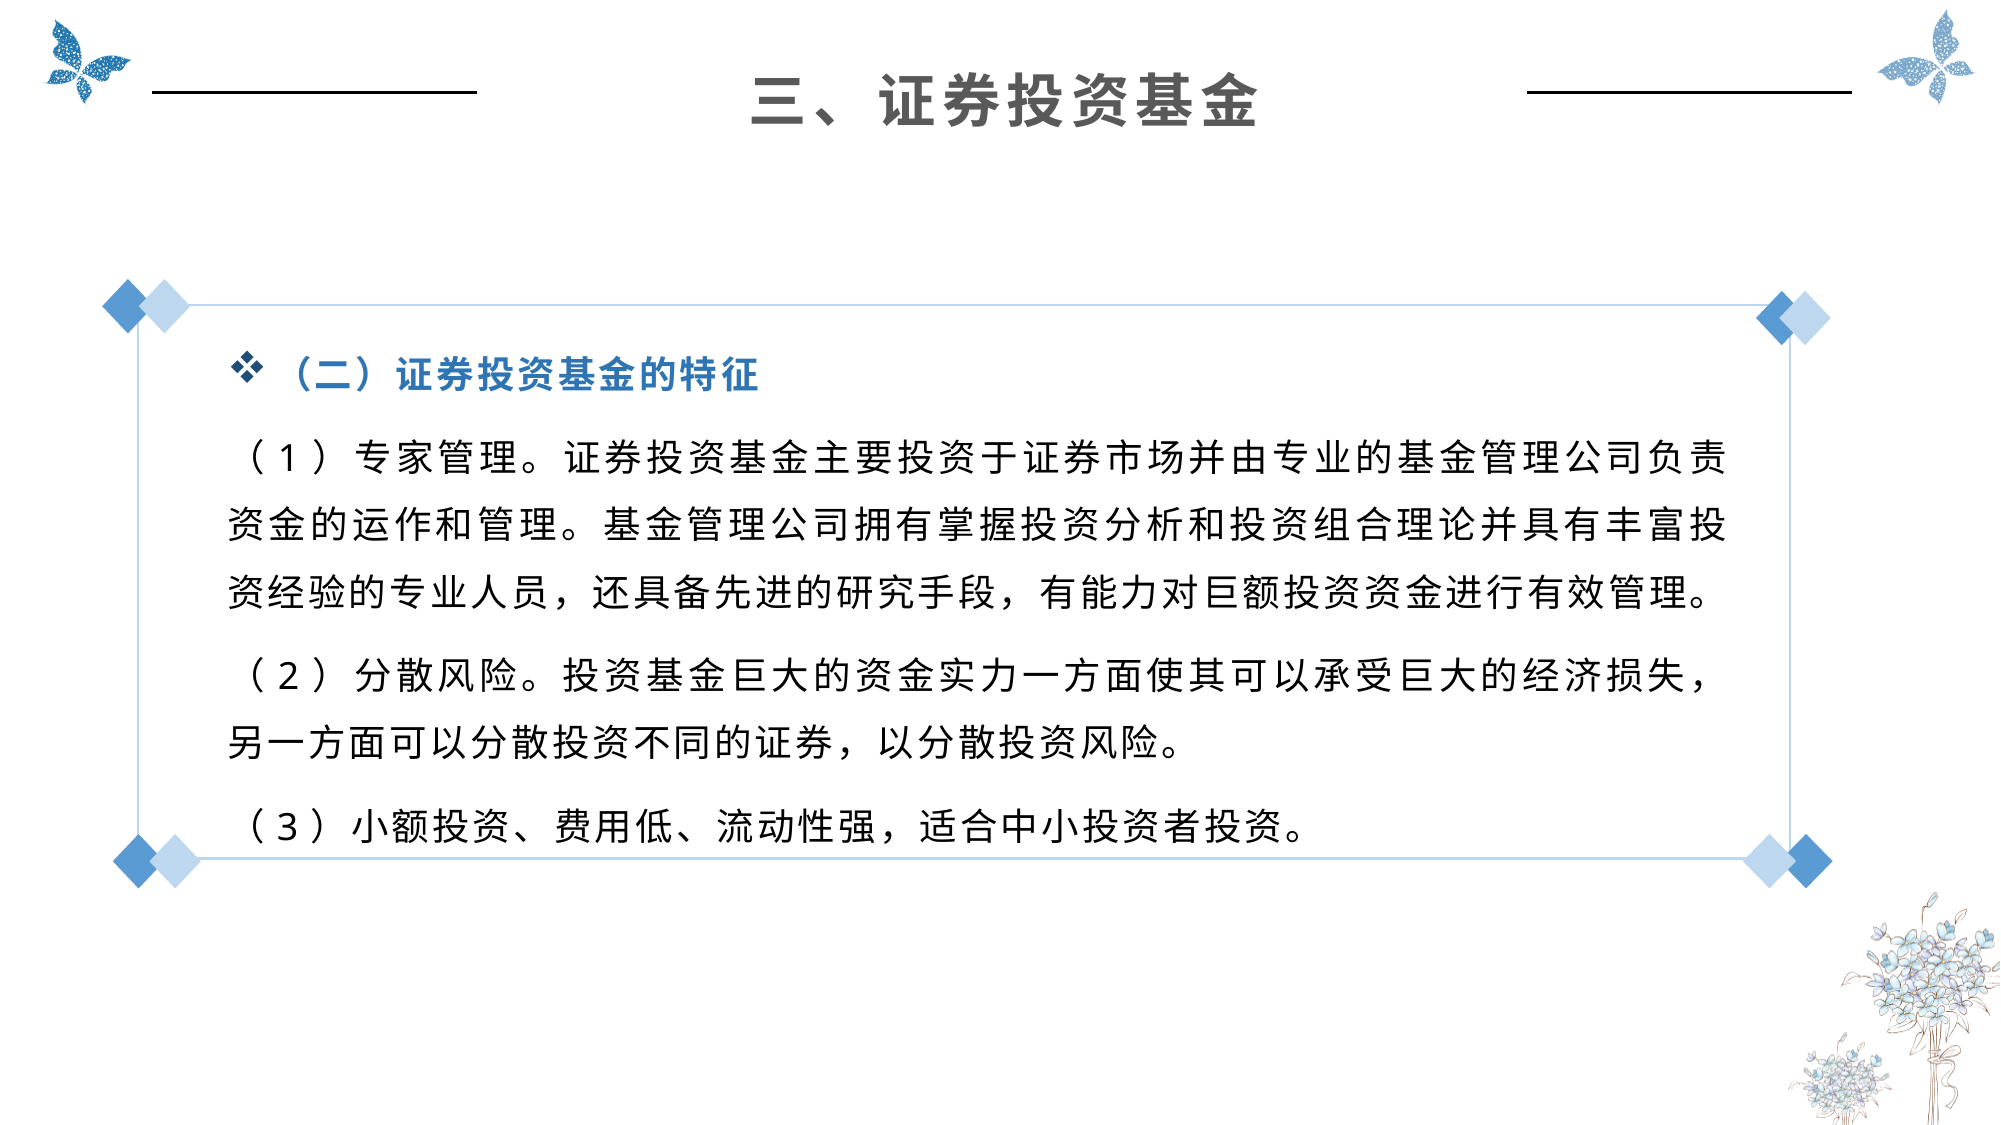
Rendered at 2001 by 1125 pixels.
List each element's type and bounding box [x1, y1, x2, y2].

text_box [151, 55, 1852, 142]
text_box [102, 278, 1833, 889]
picture [1788, 892, 2000, 1125]
